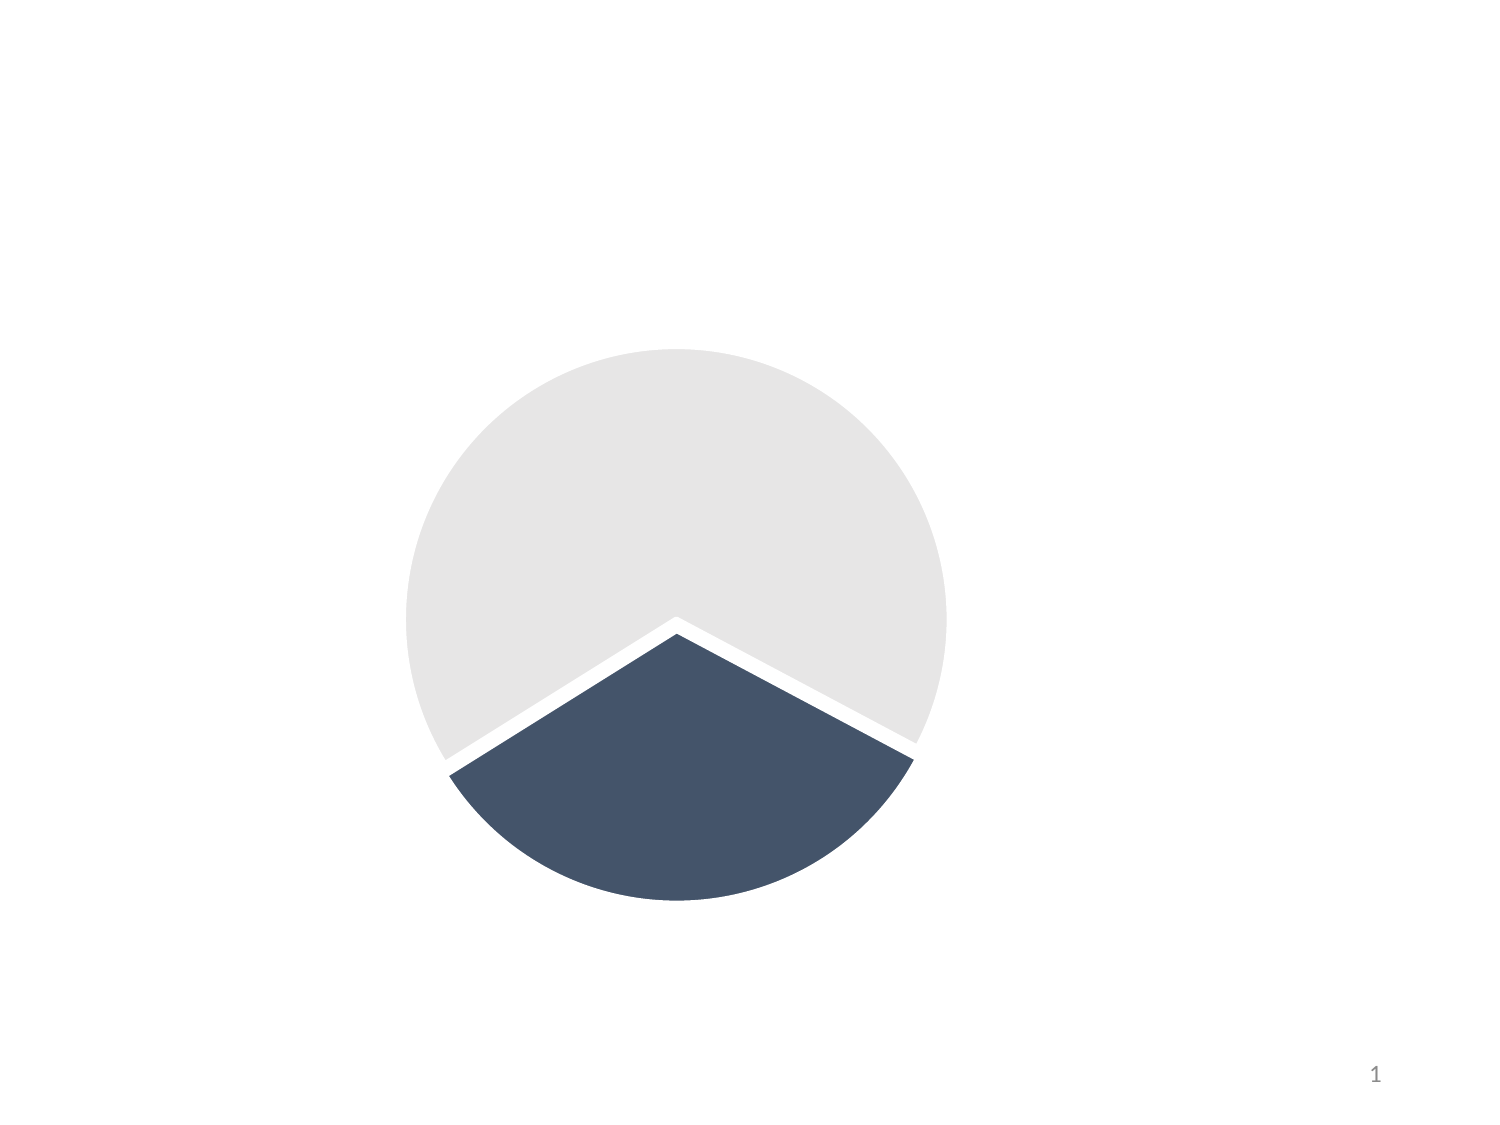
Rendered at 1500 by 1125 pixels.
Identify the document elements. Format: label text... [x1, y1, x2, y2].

slide_number 1 [1059, 1042, 1397, 1103]
chart [386, 305, 967, 944]
